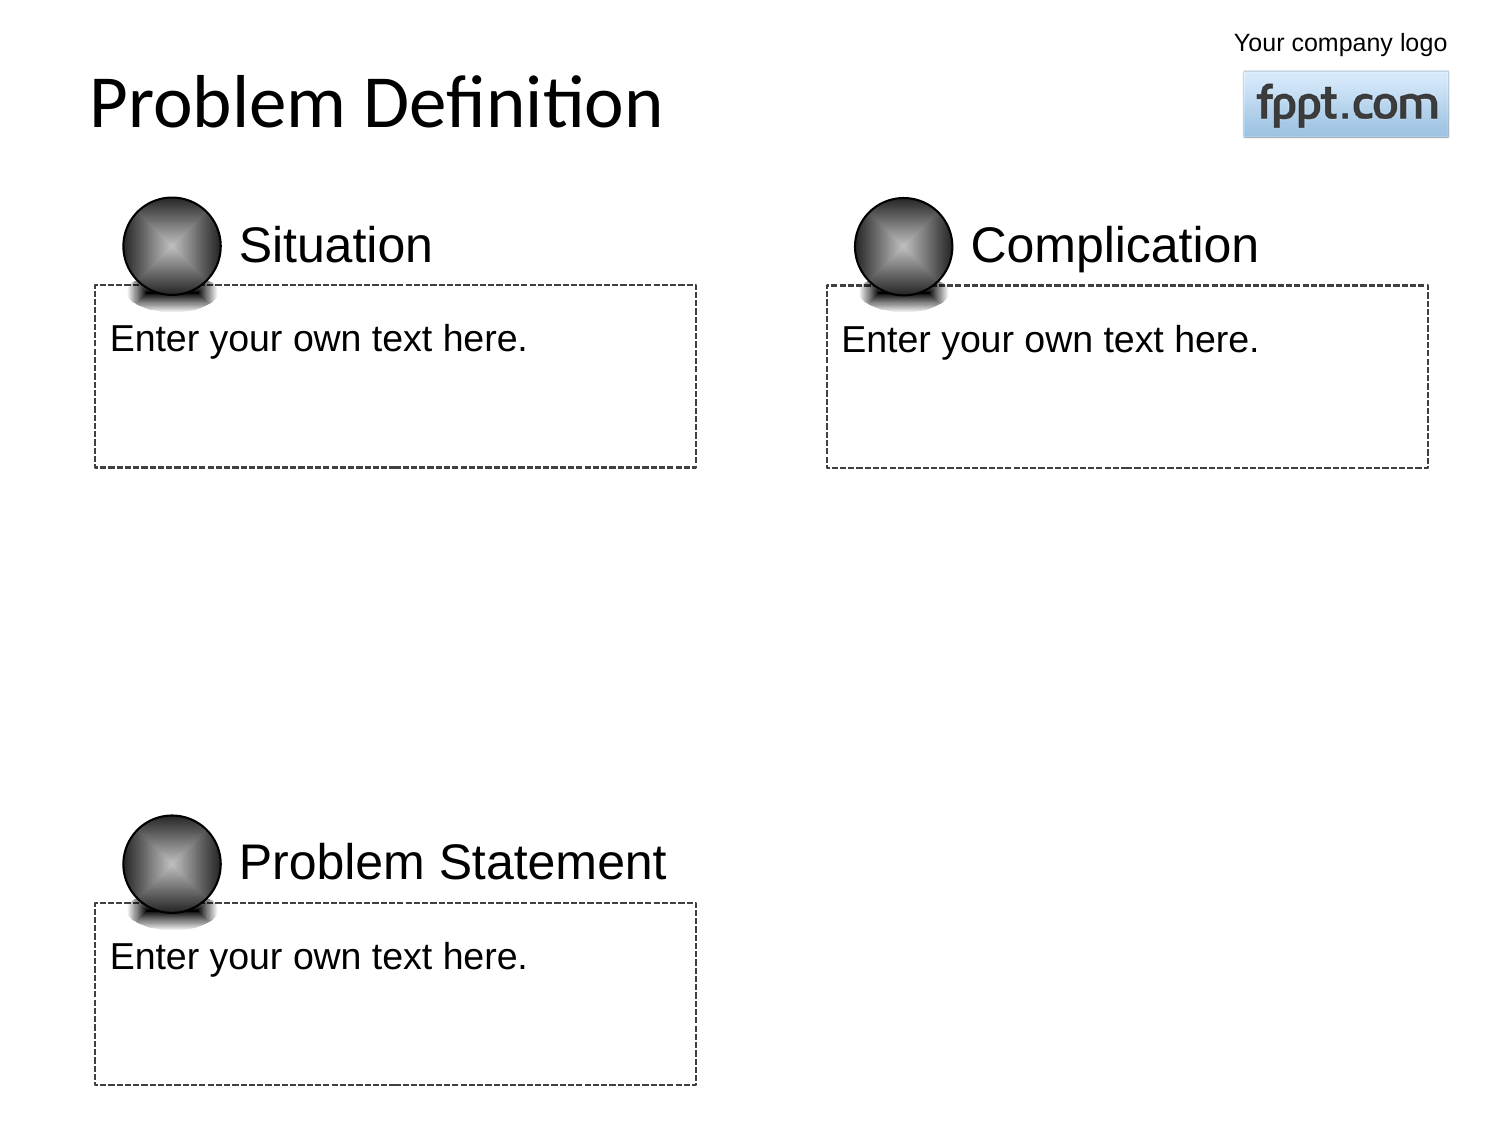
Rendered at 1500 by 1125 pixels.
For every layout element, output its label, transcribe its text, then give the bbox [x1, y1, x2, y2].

text_box Your company logo [1197, 19, 1484, 96]
picture [1235, 64, 1455, 144]
text_box Problem Definition [74, 45, 1425, 162]
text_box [826, 197, 1429, 469]
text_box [94, 815, 697, 1086]
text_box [94, 197, 697, 468]
